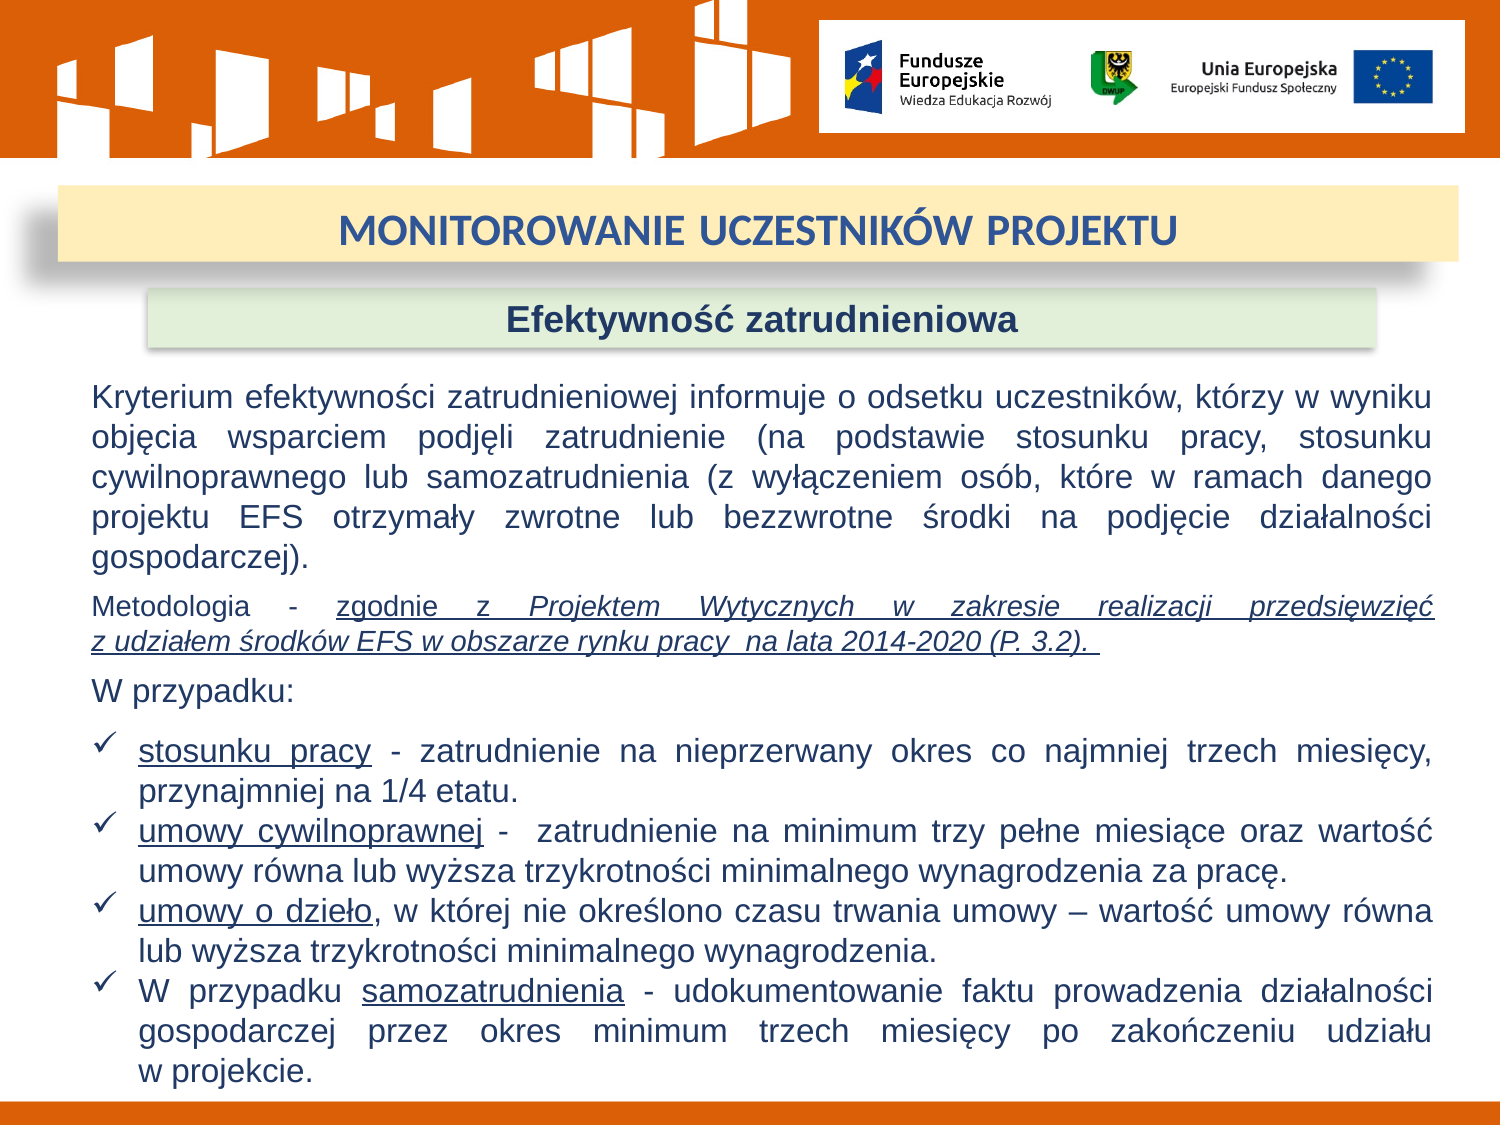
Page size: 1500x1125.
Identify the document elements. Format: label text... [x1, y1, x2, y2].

text_box Kryterium efektywności zatrudnieniowej informuje o odsetku uczestników, którzy w wyniku objęcia wsparciem podjęli zatrudnienie (na podstawie stosunku pracy, stosunku cywilnoprawnego lub samozatrudnienia (z wyłączeniem osób, które w ramach danego projektu EFS otrzymały zwrotne lub bezzwrotne środki na podjęcie działalności gospodarczej). Metodologia - zgodnie z Projektem Wytycznych w zakresie realizacji przedsięwzięć z udziałem środków EFS w obszarze rynku pracy na lata 2014-2020 (P. 3.2). W przypadku: stosunku pracy - zatrudnienie na nieprzerwany okres co najmniej trzech miesięcy, przynajmniej na 1/4 etatu. umowy cywilnoprawnej - zatrudnienie na minimum trzy pełne miesiące oraz wartość umowy równa lub wyższa trzykrotności minimalnego wynagrodzenia za pracę. umowy o dzieło, w której nie określono czasu trwania umowy – wartość umowy równa lub wyższa trzykrotności minimalnego wynagrodzenia. W przypadku samozatrudnienia - udokumentowanie faktu prowadzenia działalności gospodarczej przez okres minimum trzech miesięcy po zakończeniu udziału w projekcie. [76, 367, 1450, 1097]
text_box [819, 20, 1465, 133]
picture [0, 0, 1500, 1125]
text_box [826, 21, 1450, 133]
text_box Efektywność zatrudnieniowa [147, 301, 1377, 348]
text_box MONITOROWANIE UCZESTNIKÓW PROJEKTU [57, 185, 1459, 262]
